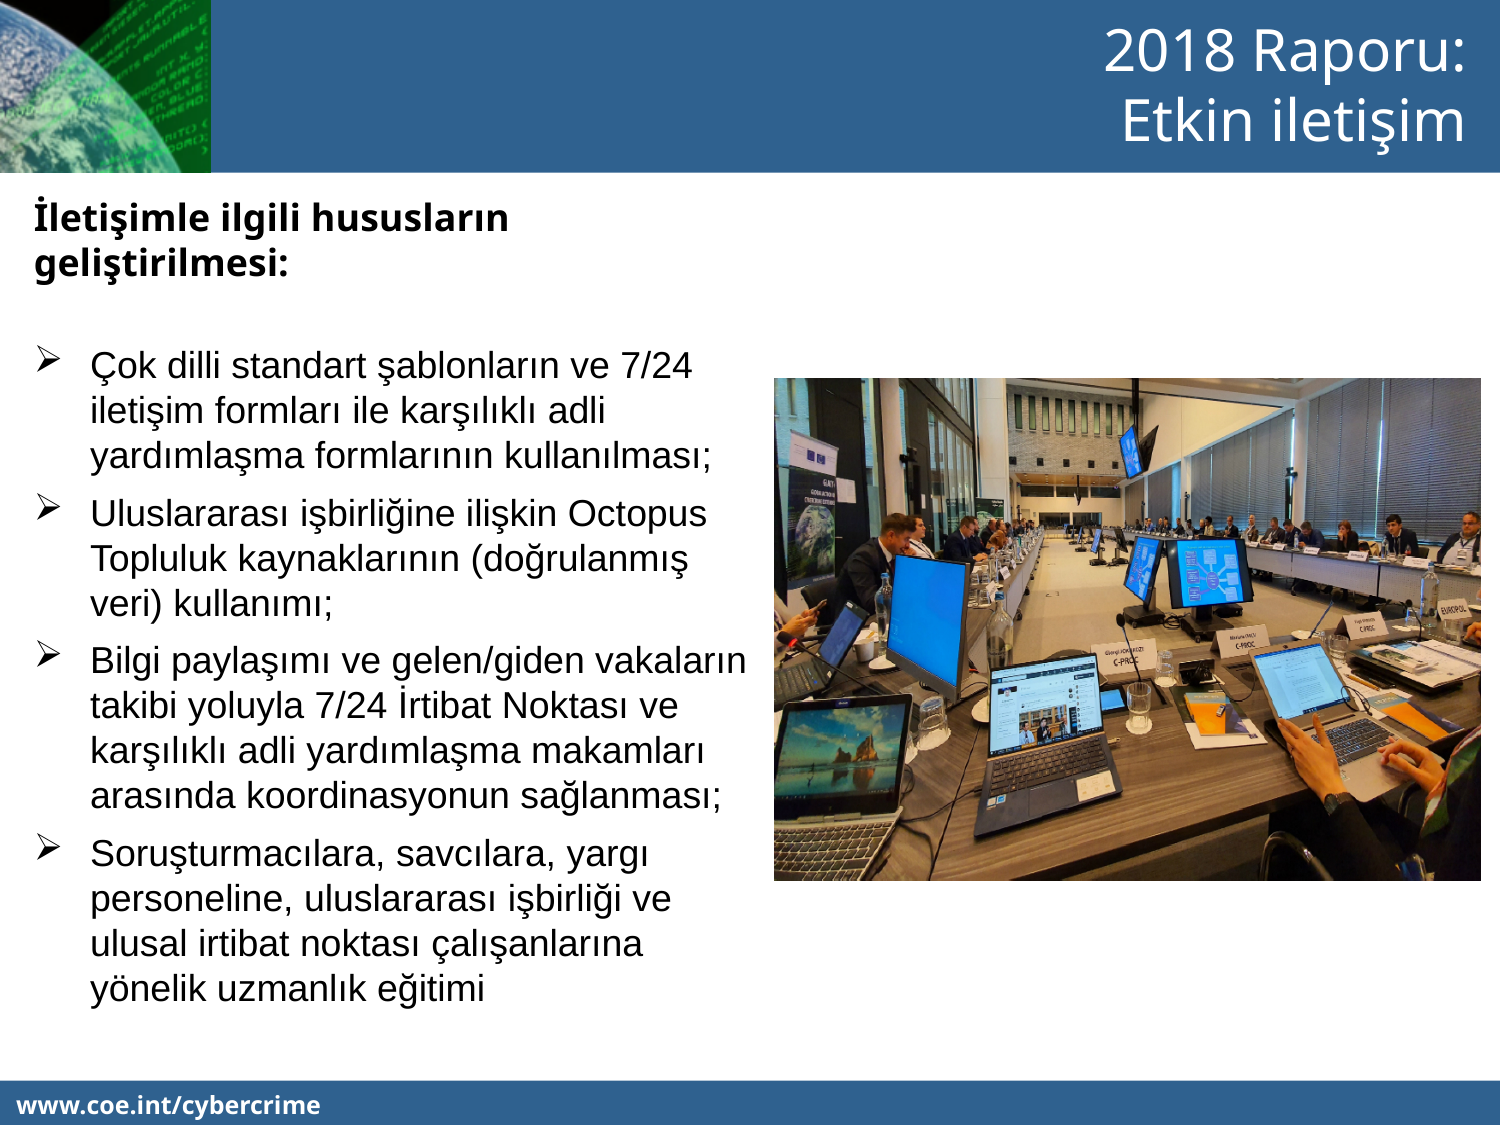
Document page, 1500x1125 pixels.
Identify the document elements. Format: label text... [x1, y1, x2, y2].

text_box 2018 Raporu: Etkin iletişim [230, 5, 1483, 161]
text_box [0, 1079, 1500, 1125]
picture [0, 0, 212, 173]
picture [774, 378, 1481, 882]
text_box [214, 0, 1500, 175]
text_box www.coe.int/cybercrime [1, 1082, 1500, 1125]
text_box İletişimle ilgili hususların geliştirilmesi: Çok dilli standart şablonların ve 7/24 iletişim formları ile karşılıklı adli yardımlaşma formlarının kullanılması; Uluslararası işbirliğine ilişkin Octopus Topluluk kaynaklarının (doğrulanmış veri) kullanımı; Bilgi paylaşımı ve gelen/giden vakaların takibi yoluyla 7/24 İrtibat Noktası ve karşılıklı adli yardımlaşma makamları arasında koordinasyonun sağlanması; Soruşturmacılara, savcılara, yargı personeline, uluslararası işbirliği ve ulusal irtibat noktası çalışanlarına yönelik uzmanlık eğitimi [19, 186, 783, 1017]
